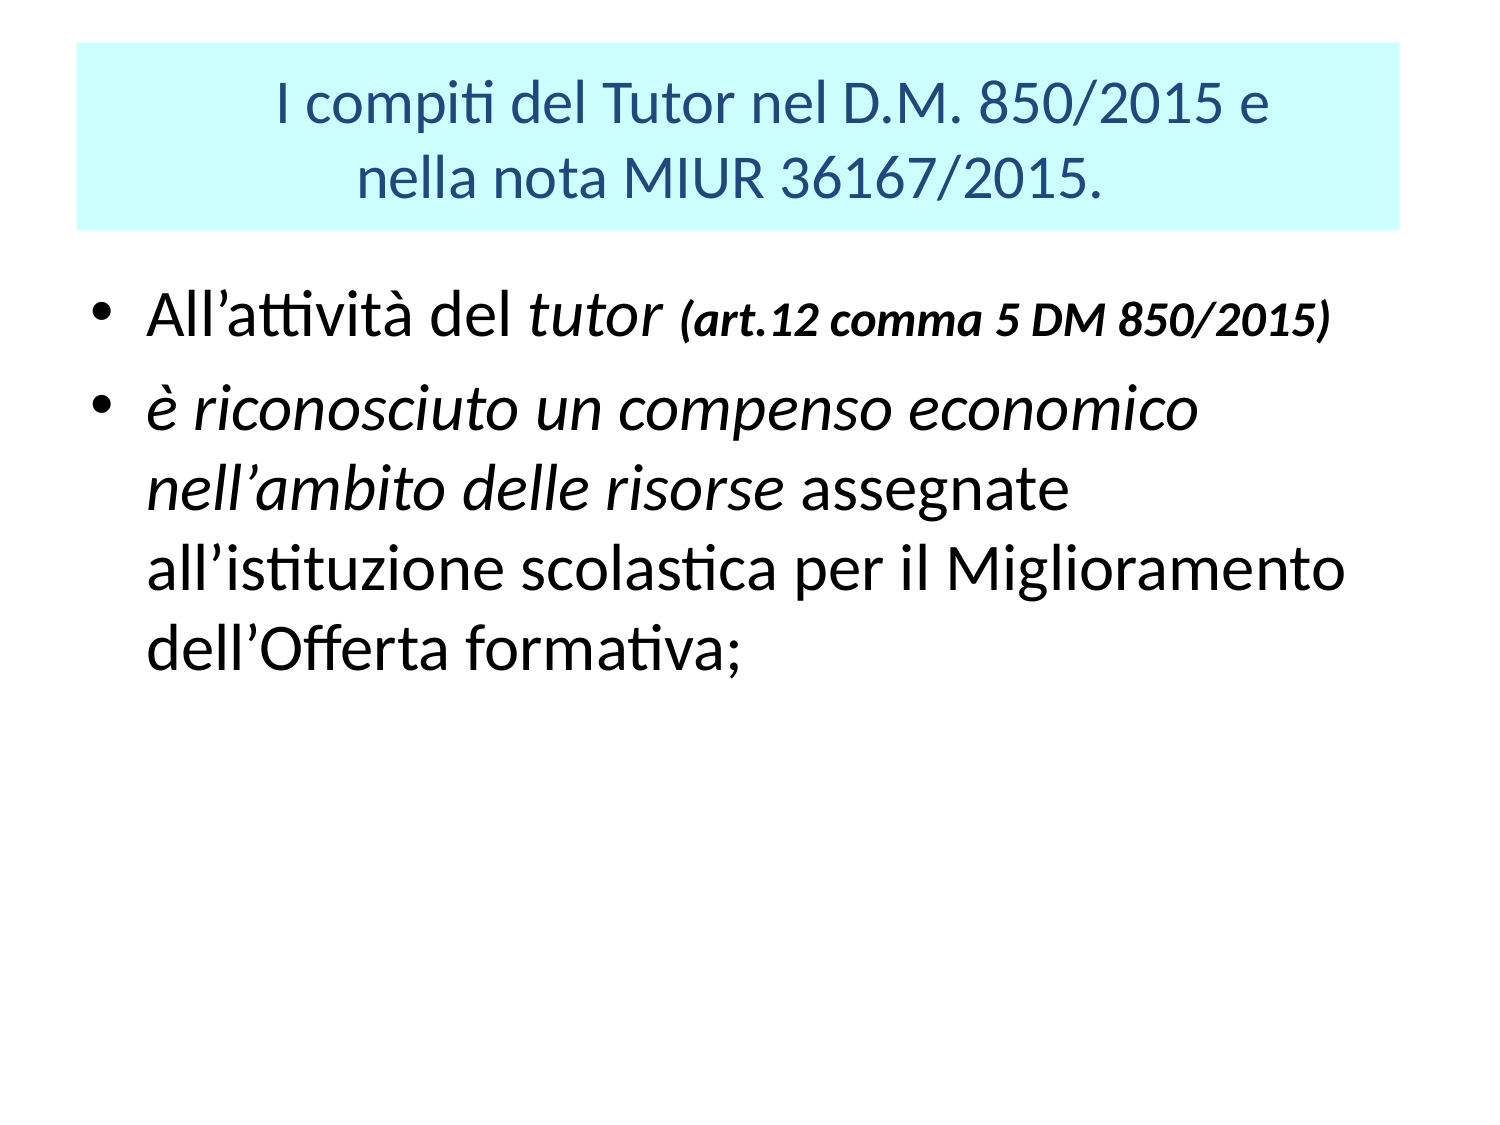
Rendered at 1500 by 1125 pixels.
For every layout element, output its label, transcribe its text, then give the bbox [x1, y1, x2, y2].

list All’attività del tutor (art.12 comma 5 DM 850/2015) è riconosciuto un compenso economico nell’ambito delle risorse assegnate all’istituzione scolastica per il Miglioramento dell’Offerta formativa; [75, 262, 1425, 1005]
text_box I compiti del Tutor nel D.M. 850/2015 e nella nota MIUR 36167/2015. [76, 42, 1400, 231]
